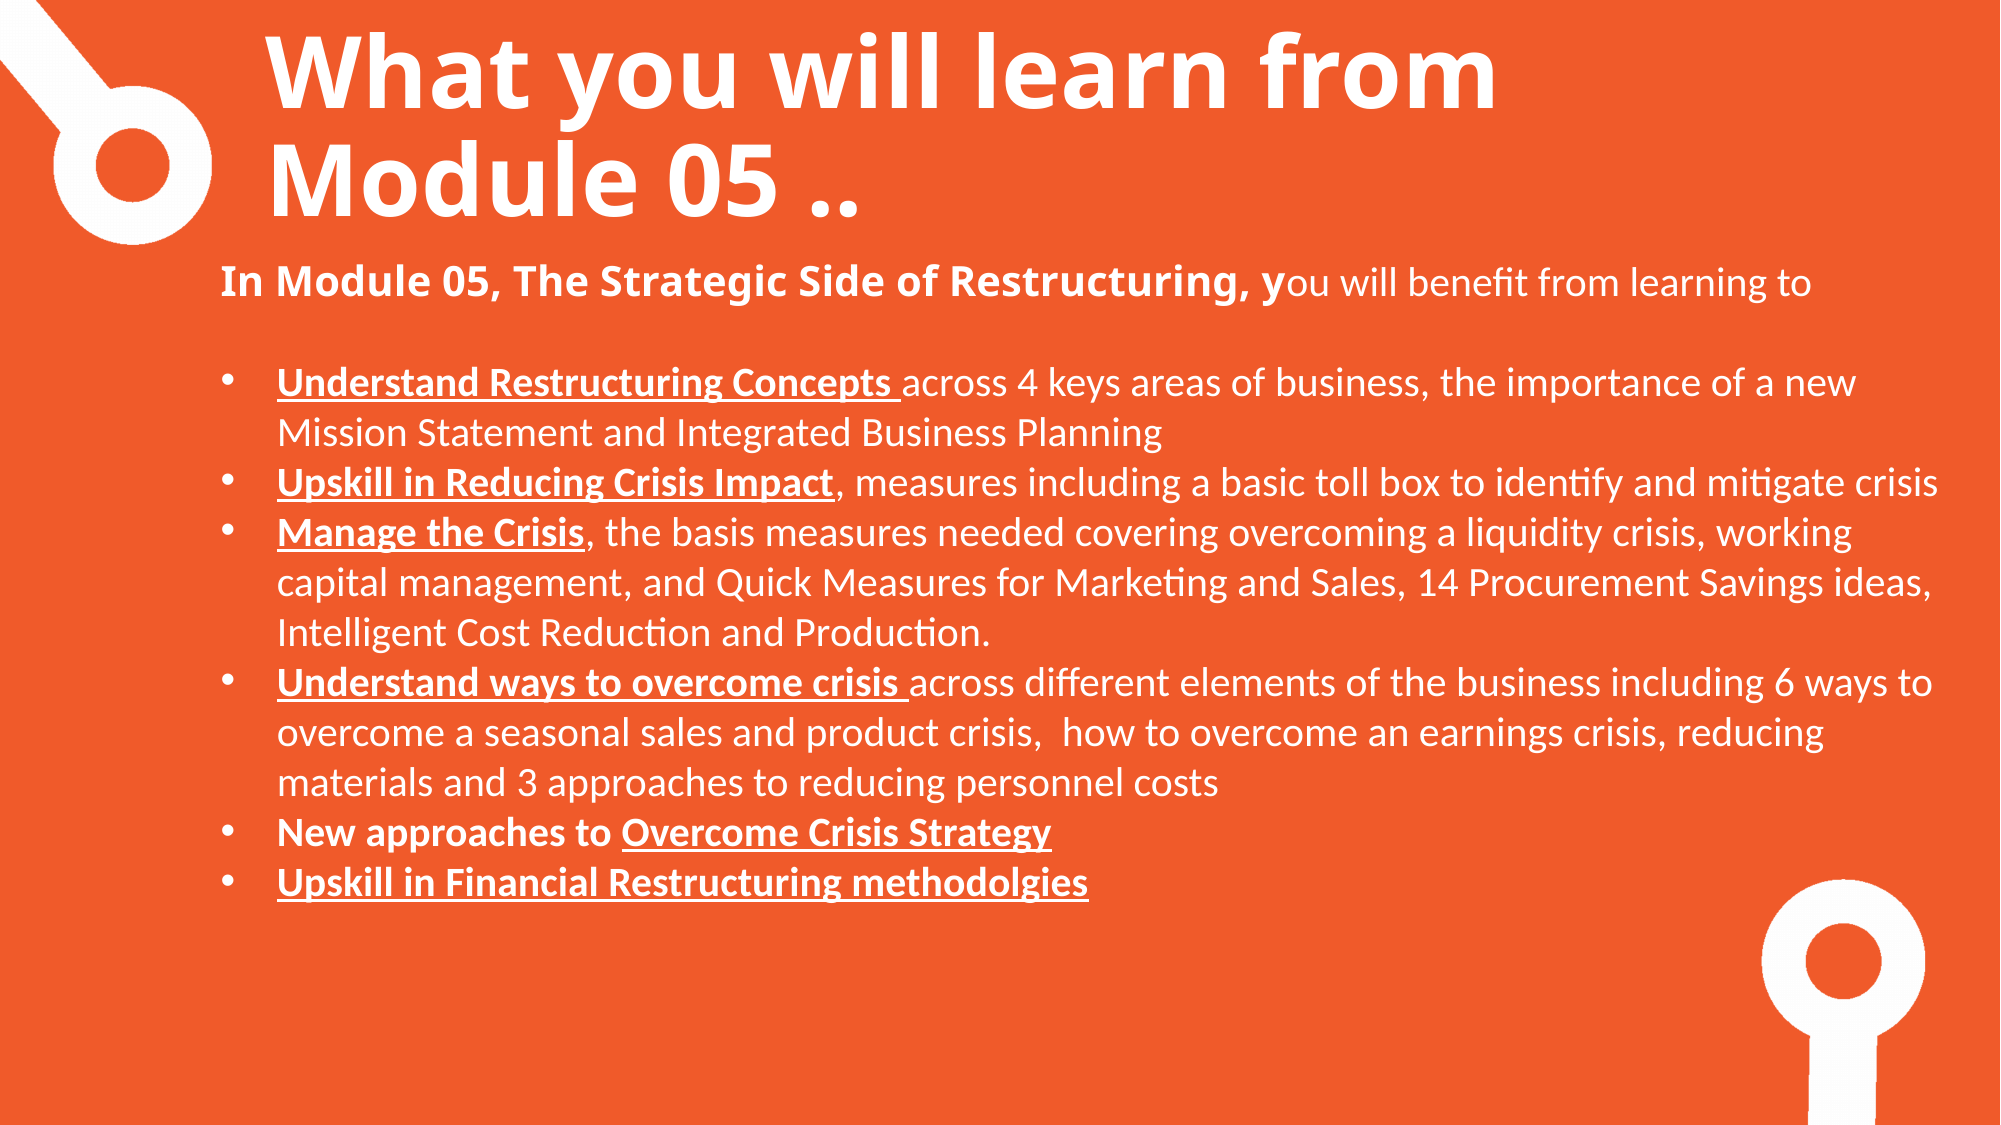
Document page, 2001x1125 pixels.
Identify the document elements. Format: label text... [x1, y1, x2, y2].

picture [0, 0, 250, 308]
text_box In Module 05, The Strategic Side of Restructuring, you will benefit from learning to Understand Restructuring Concepts across 4 keys areas of business, the importance of a new Mission Statement and Integrated Business Planning Upskill in Reducing Crisis Impact, measures including a basic toll box to identify and mitigate crisis Manage the Crisis, the basis measures needed covering overcoming a liquidity crisis, working capital management, and Quick Measures for Marketing and Sales, 14 Procurement Savings ideas, Intelligent Cost Reduction and Production. Understand ways to overcome crisis across different elements of the business including 6 ways to overcome a seasonal sales and product crisis, how to overcome an earnings crisis, reducing materials and 3 approaches to reducing personnel costs New approaches to Overcome Crisis Strategy Upskill in Financial Restructuring methodolgies [205, 197, 1967, 1063]
picture [1652, 870, 2001, 1125]
list What you will learn from Module 05 .. [250, 0, 1862, 197]
